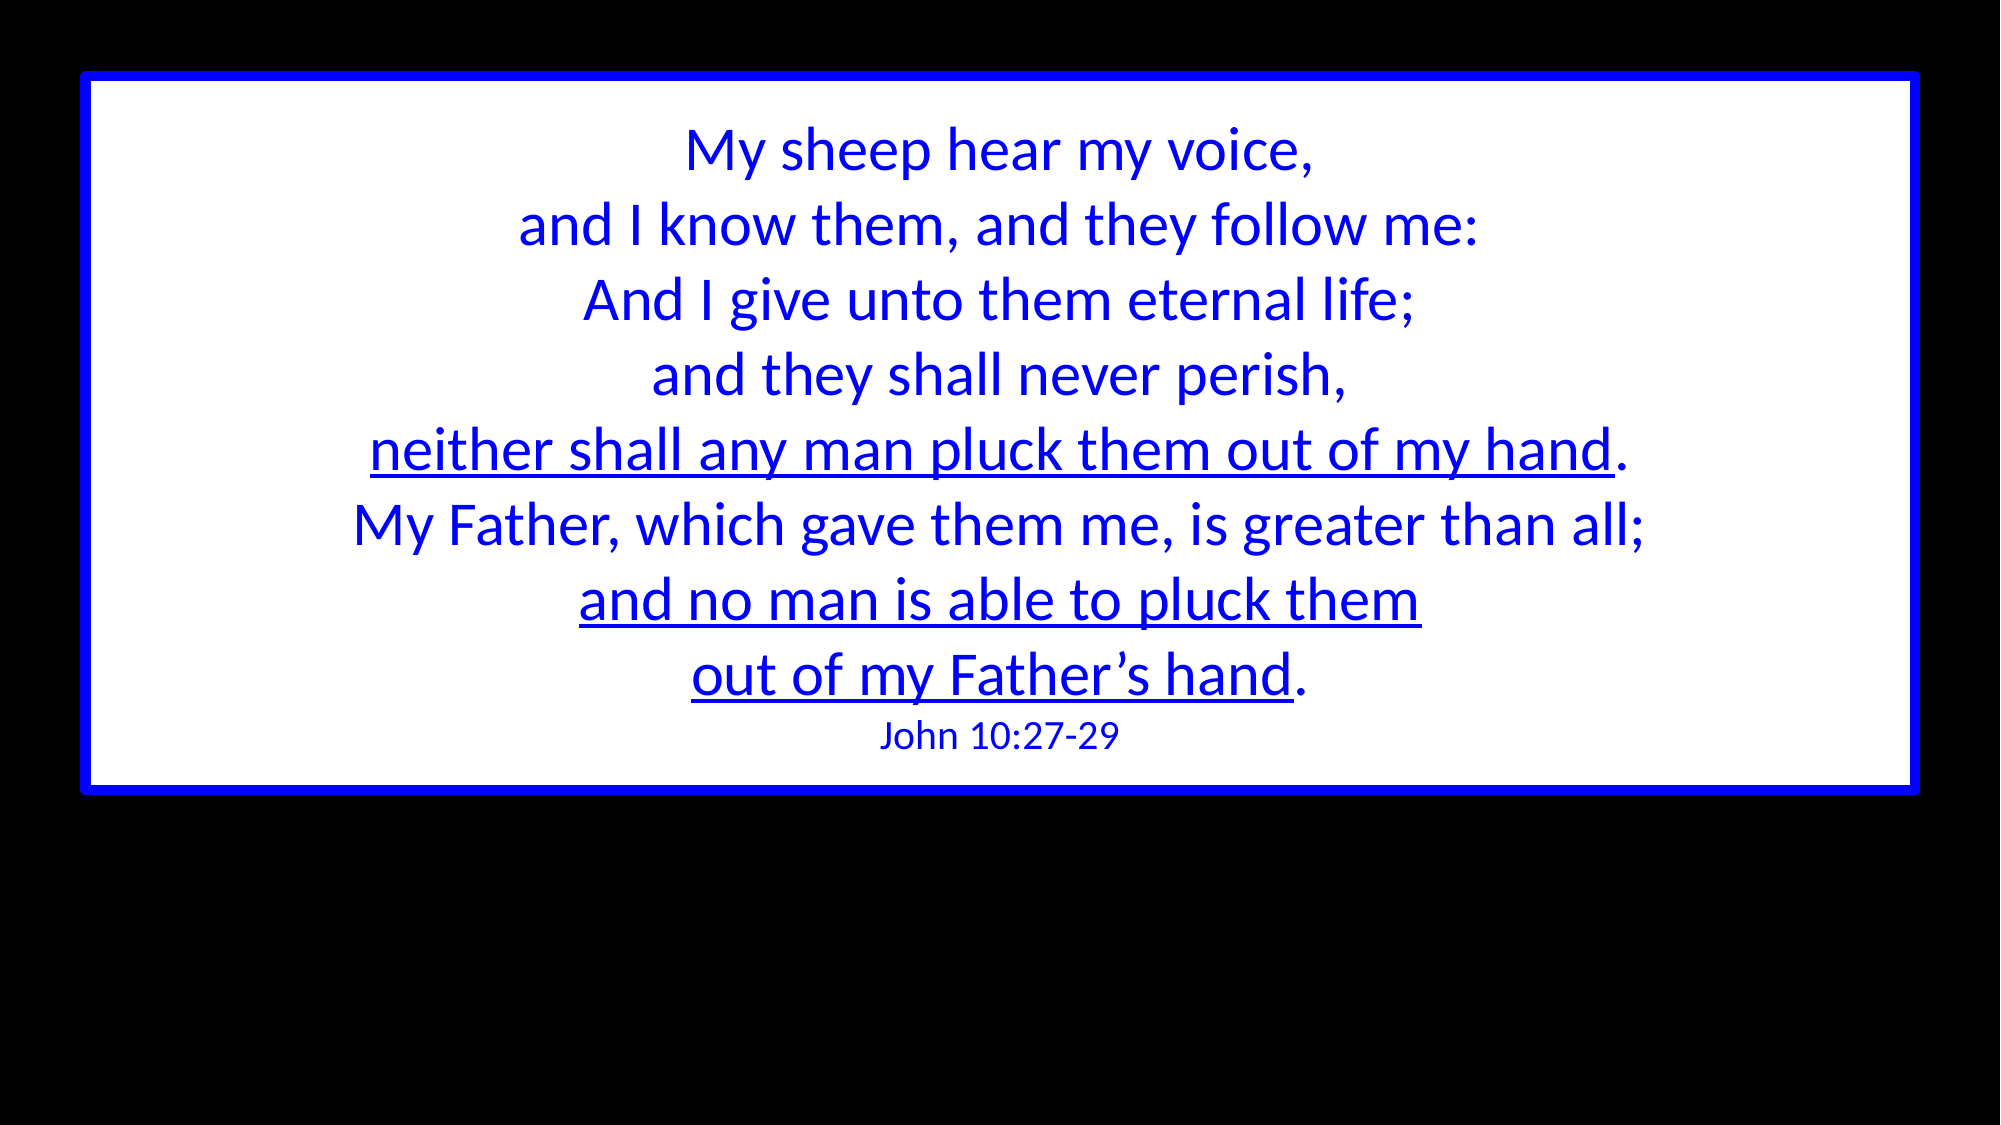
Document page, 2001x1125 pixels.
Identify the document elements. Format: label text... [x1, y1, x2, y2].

text_box My sheep hear my voice, and I know them, and they follow me: And I give unto them eternal life; and they shall never perish, neither shall any man pluck them out of my hand. My Father, which gave them me, is greater than all; and no man is able to pluck them out of my Father’s hand. John 10:27-29 [85, 75, 1915, 791]
